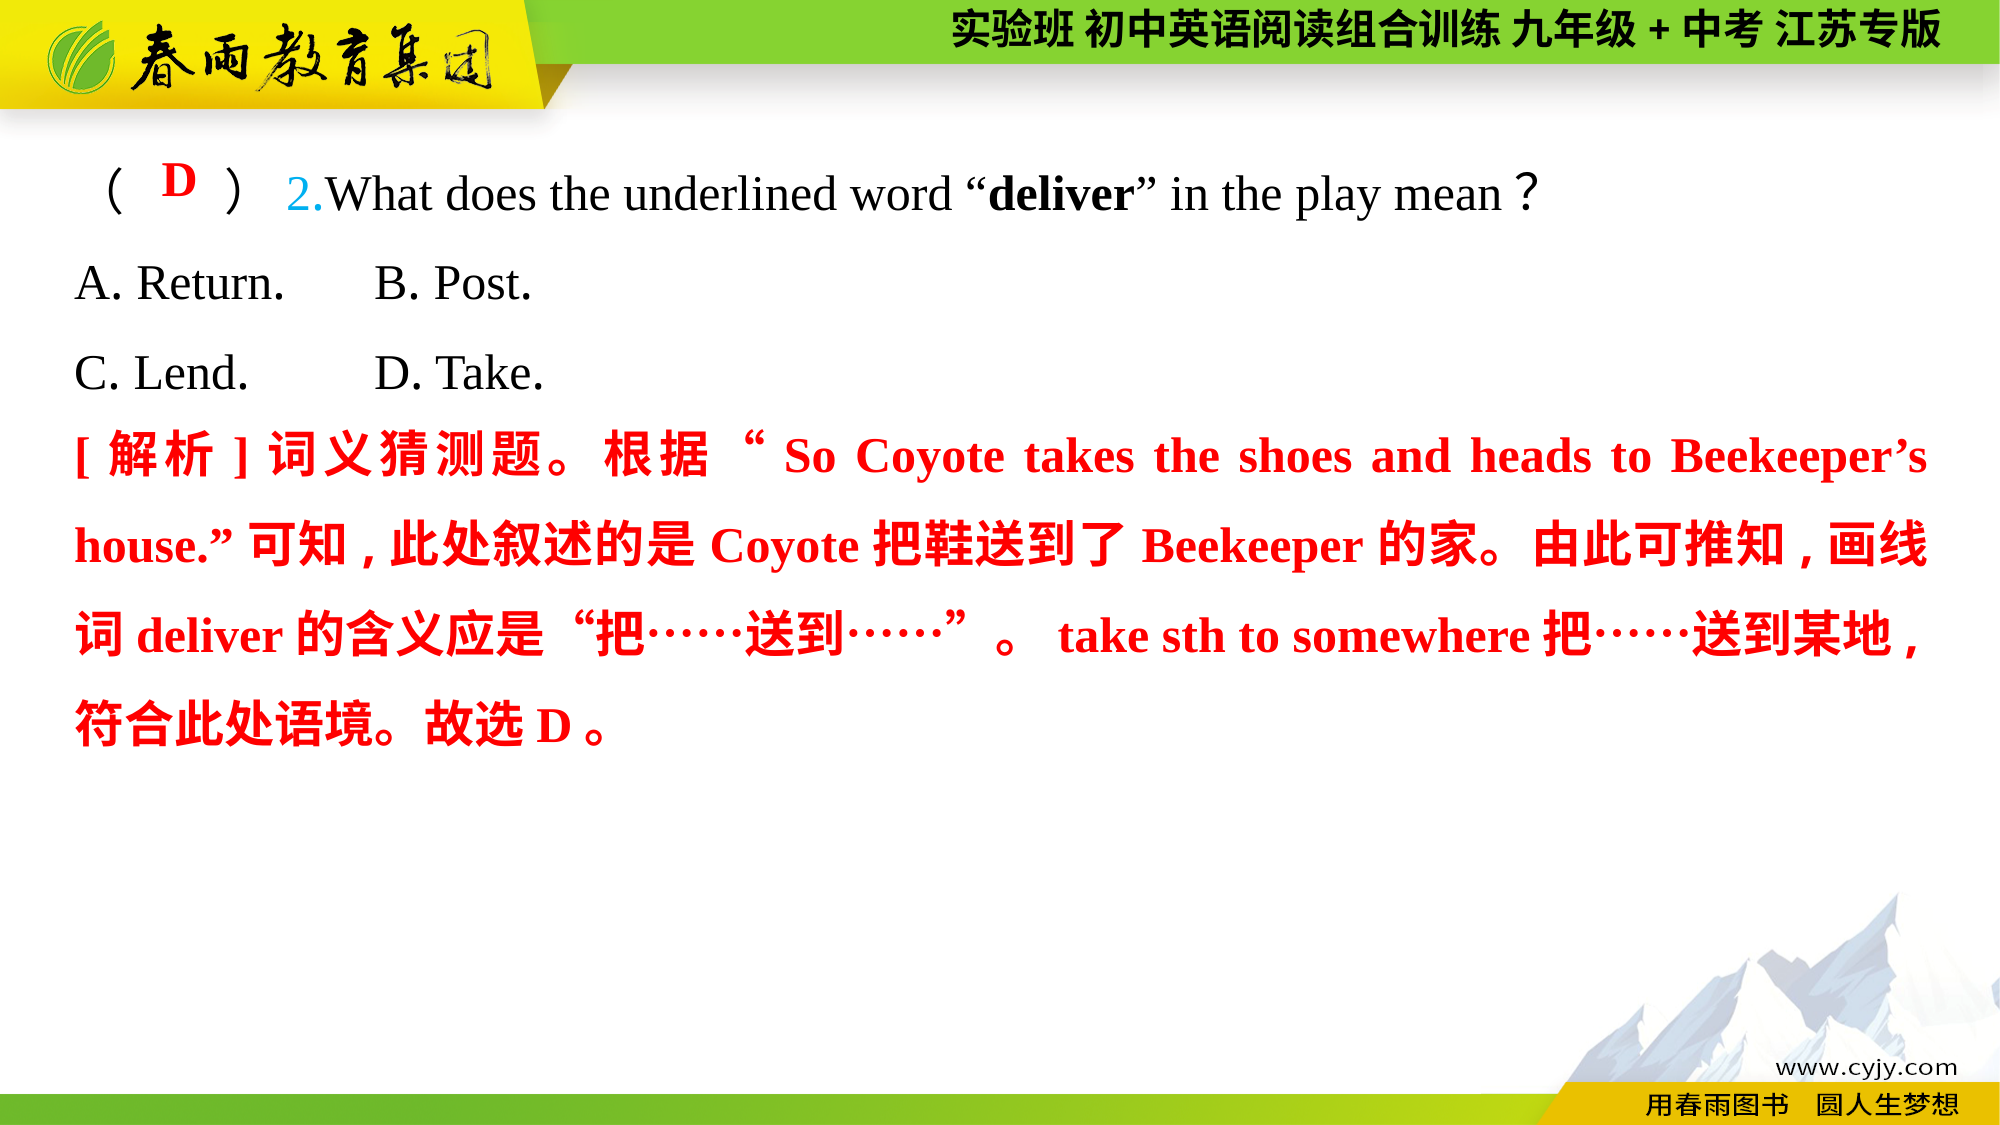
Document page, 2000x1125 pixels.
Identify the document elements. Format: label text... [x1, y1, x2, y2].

picture [0, 0, 2000, 1125]
list （ ）2.What does the underlined word “deliver” in the play mean？ A. Return. B. Post. C. Lend. D. Take. [59, 122, 1944, 385]
text_box D [146, 138, 213, 214]
text_box [解析]词义猜测题。根据“So Coyote takes the shoes and heads to Beekeeper’s house.”可知,此处叙述的是Coyote把鞋送到了Beekeeper的家。由此可推知,画线词deliver的含义应是“把……送到……”。take sth to somewhere把……送到某地,符合此处语境。故选D。 [59, 385, 1944, 761]
